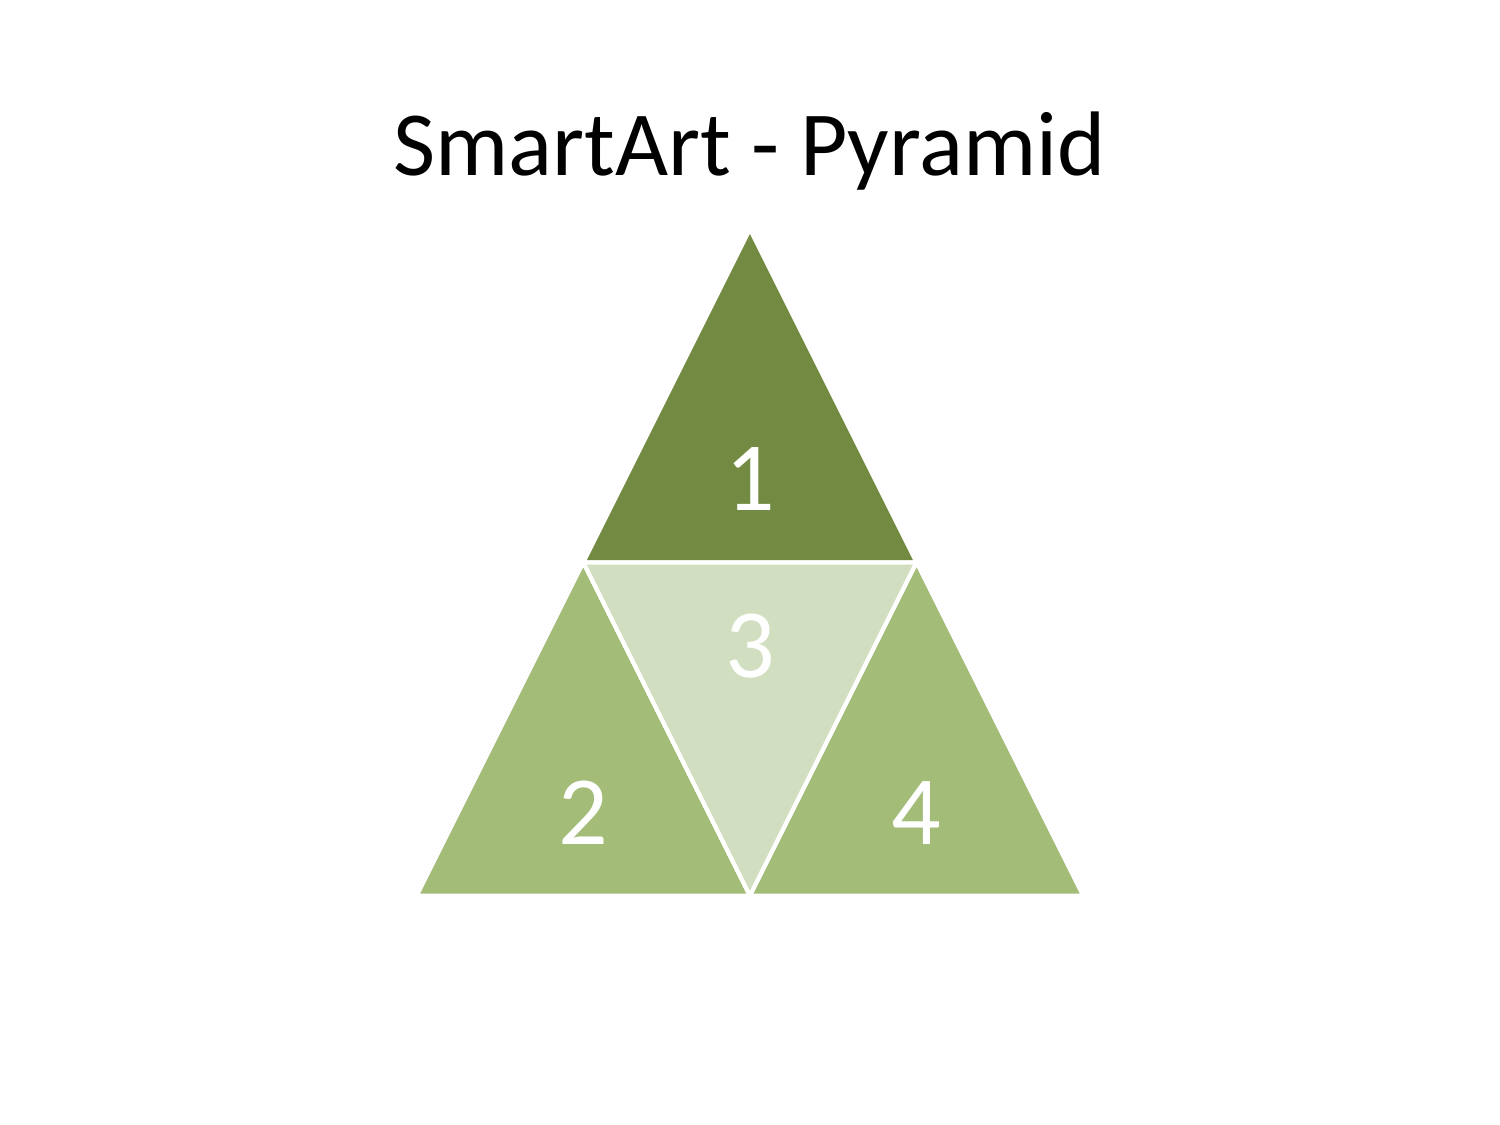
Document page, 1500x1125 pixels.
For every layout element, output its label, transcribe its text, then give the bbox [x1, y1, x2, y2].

title SmartArt - Pyramid [75, 45, 1425, 233]
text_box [249, 228, 1251, 897]
